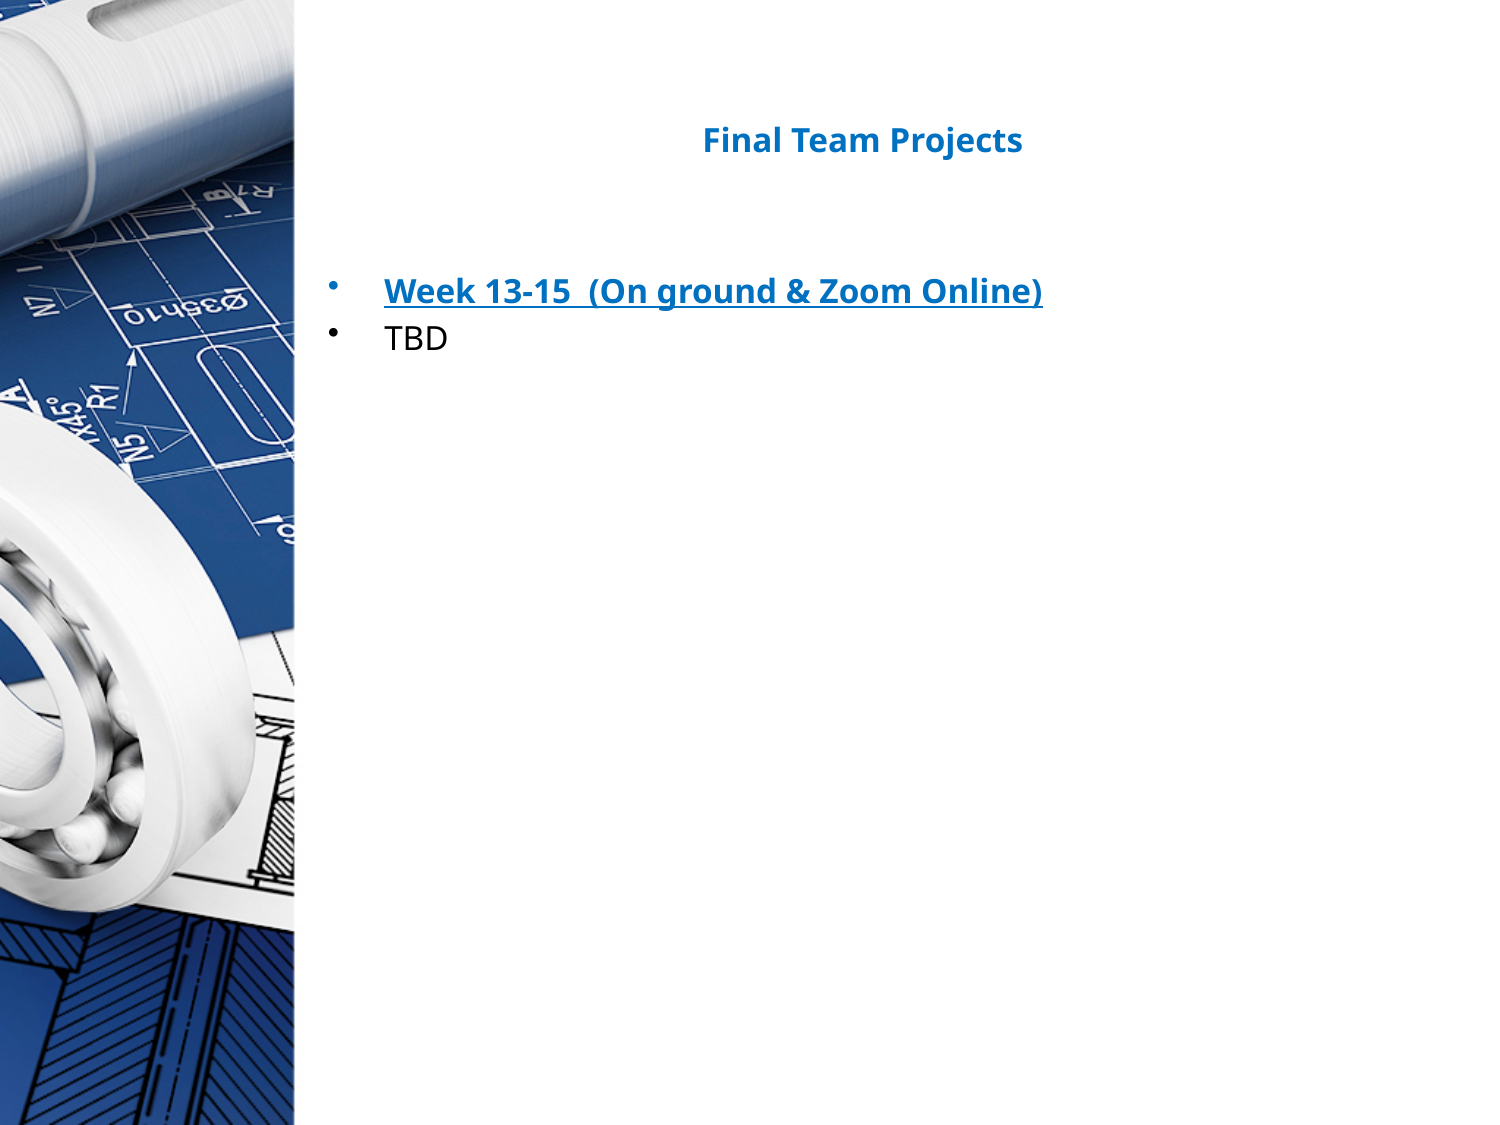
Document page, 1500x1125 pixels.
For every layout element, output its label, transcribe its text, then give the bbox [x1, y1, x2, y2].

title Final Team Projects [312, 45, 1414, 233]
picture [0, 0, 1500, 1125]
list Week 13-15 (On ground & Zoom Online) TBD [312, 262, 1425, 1005]
